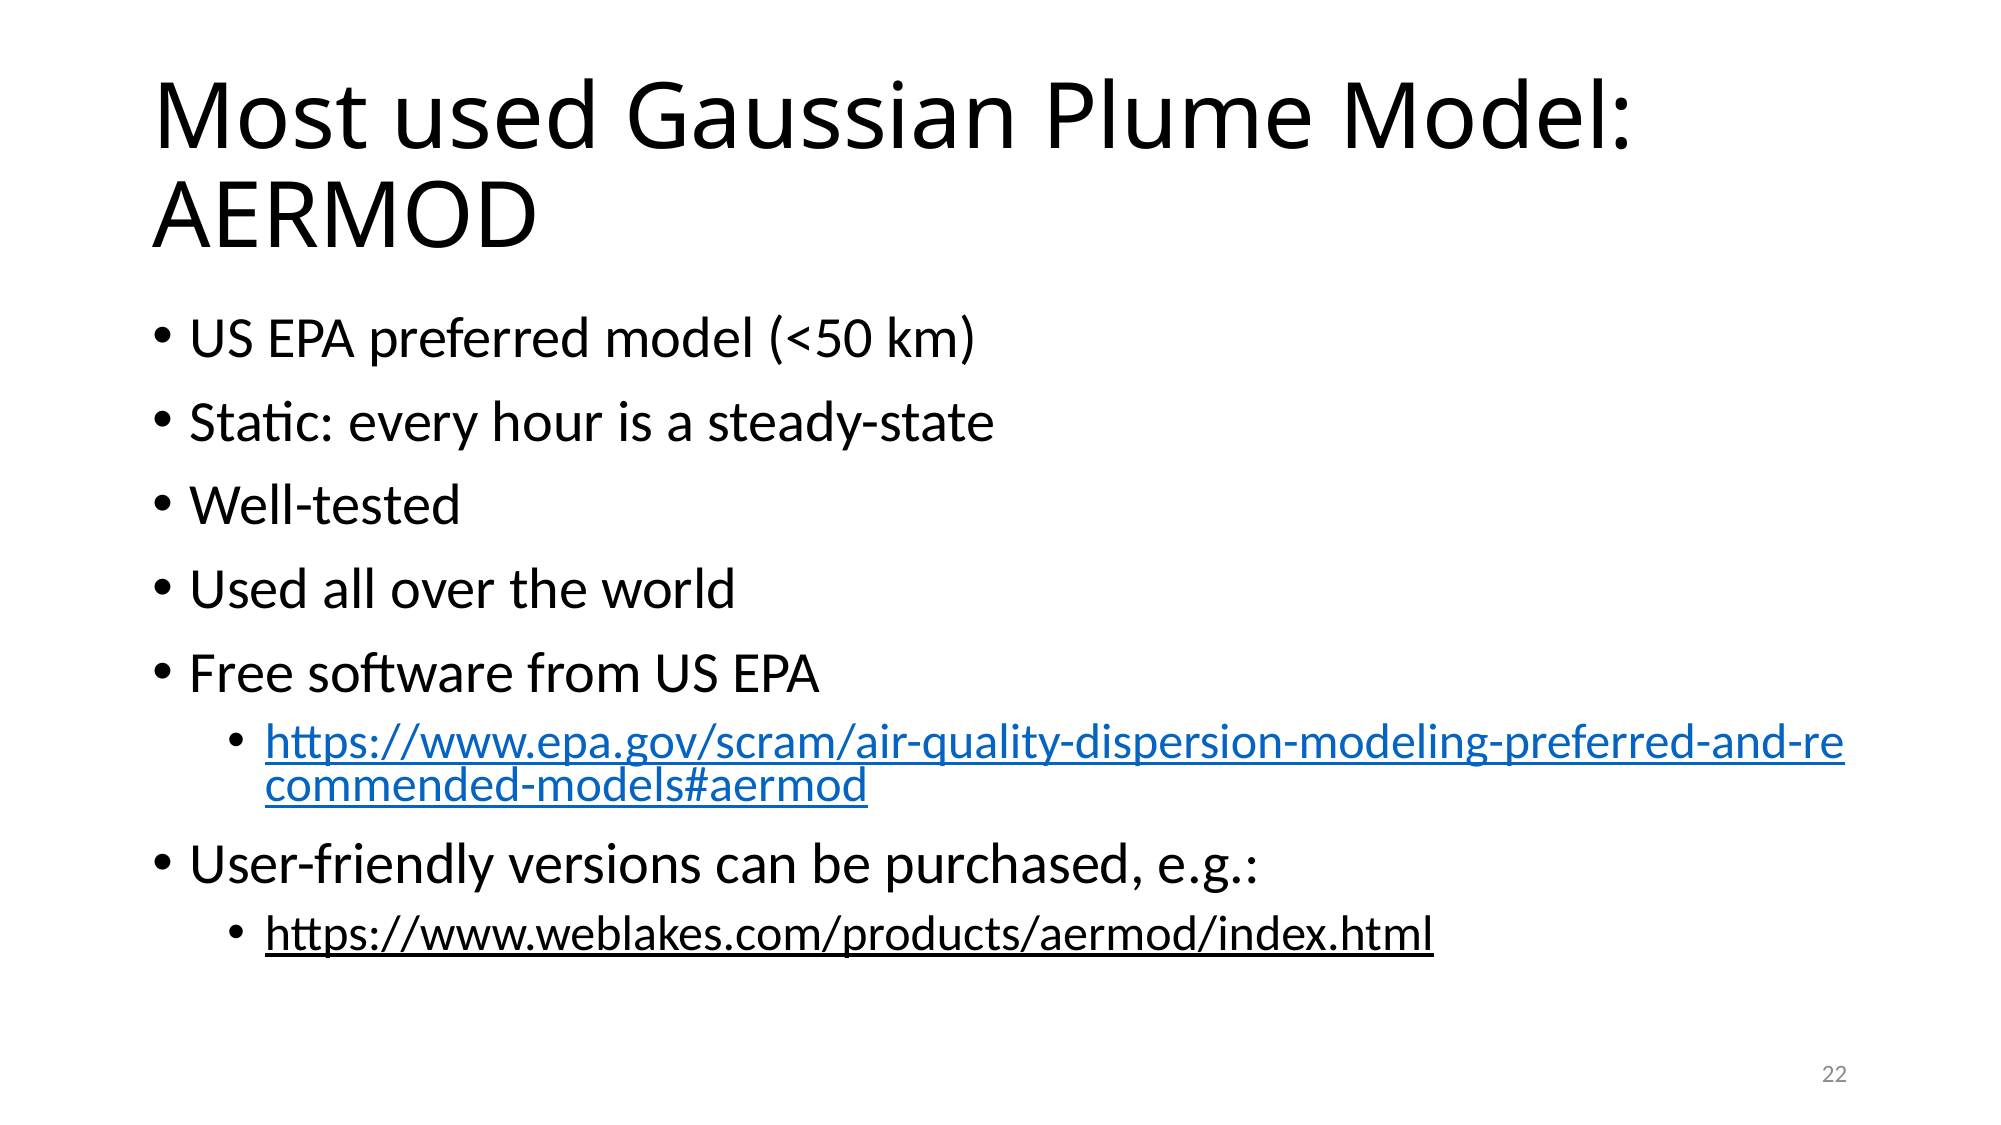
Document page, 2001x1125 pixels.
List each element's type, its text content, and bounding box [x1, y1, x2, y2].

list US EPA preferred model (<50 km) Static: every hour is a steady-state Well-tested Used all over the world Free software from US EPA https://www.epa.gov/scram/air-quality-dispersion-modeling-preferred-and-recommended-models#aermod User-friendly versions can be purchased, e.g.: https://www.weblakes.com/products/aermod/index.html [137, 299, 1863, 1014]
slide_number 22 [1412, 1042, 1863, 1103]
title Most used Gaussian Plume Model: AERMOD [137, 59, 1863, 278]
